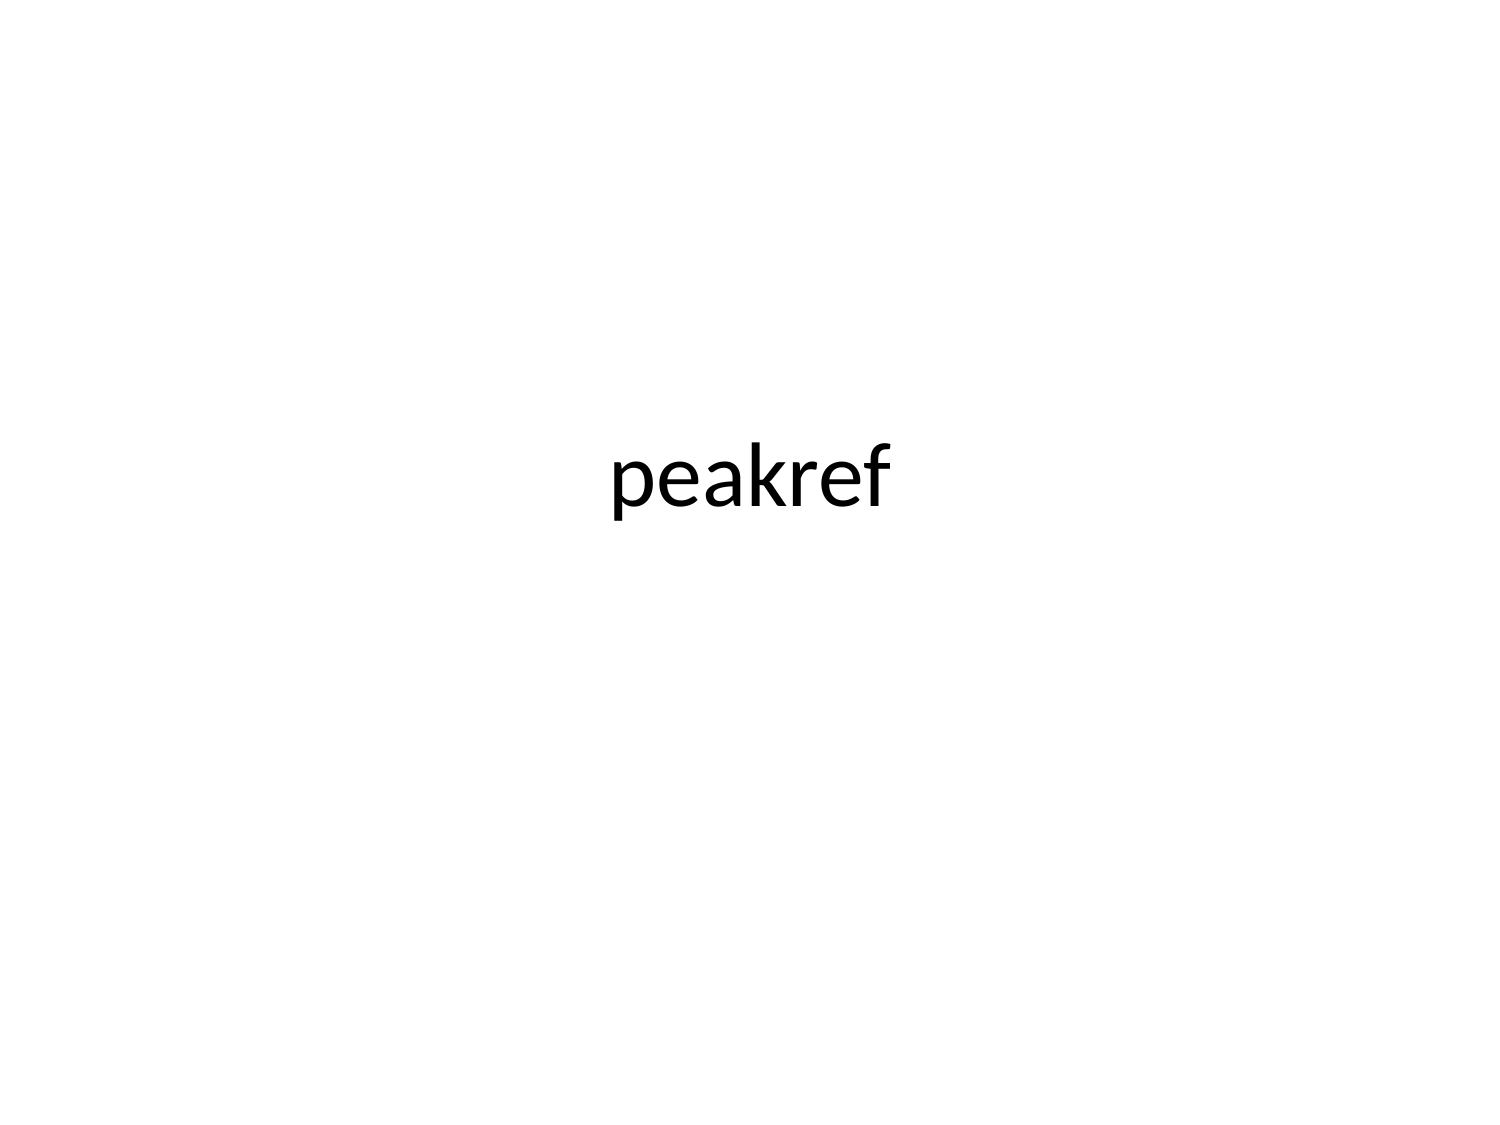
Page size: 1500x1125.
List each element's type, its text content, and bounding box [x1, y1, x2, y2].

title peakref [112, 349, 1388, 591]
